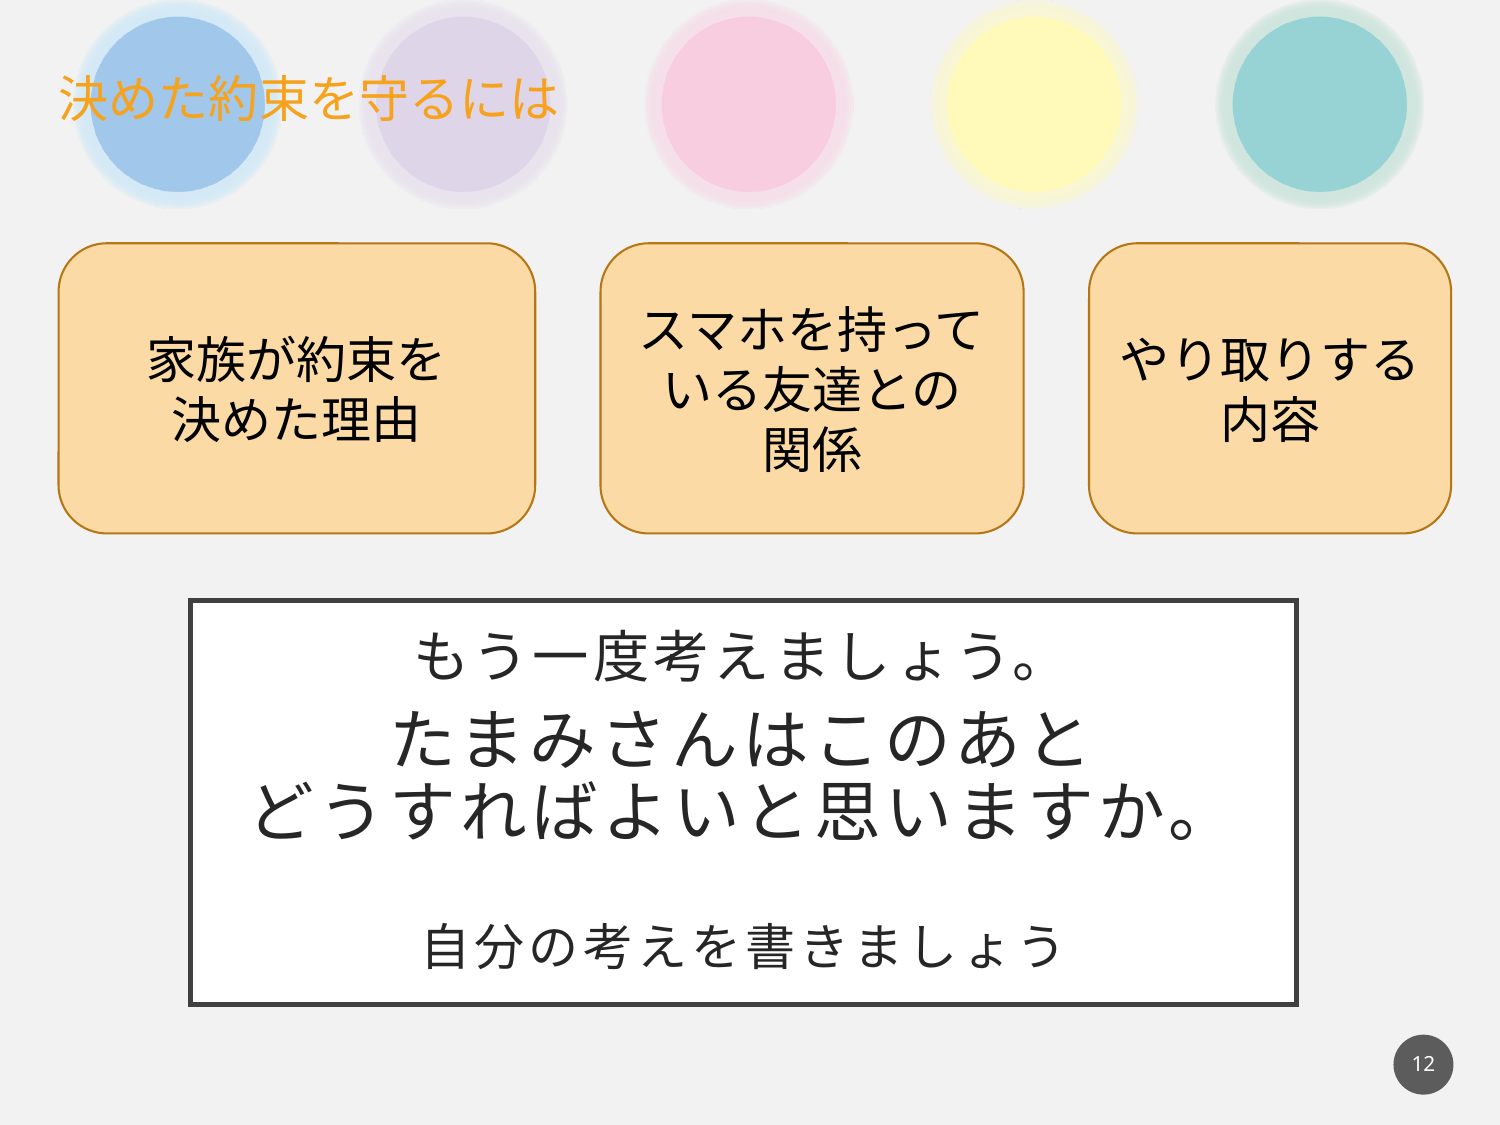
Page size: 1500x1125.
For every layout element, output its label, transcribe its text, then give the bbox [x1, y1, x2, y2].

text_box やり取りする 内容 [1087, 242, 1453, 535]
text_box スマホを持っている友達との 関係 [599, 242, 1025, 535]
picture [73, 0, 1424, 209]
title もう一度考えましょう。 たまみさんはこのあと どうすればよいと思いますか。 自分の考えを書きましょう [188, 598, 1299, 1007]
picture [90, 87, 98, 98]
slide_number 12 [1393, 1034, 1454, 1095]
picture [73, 101, 85, 117]
text_box 家族が約束を 決めた理由 [57, 242, 537, 535]
